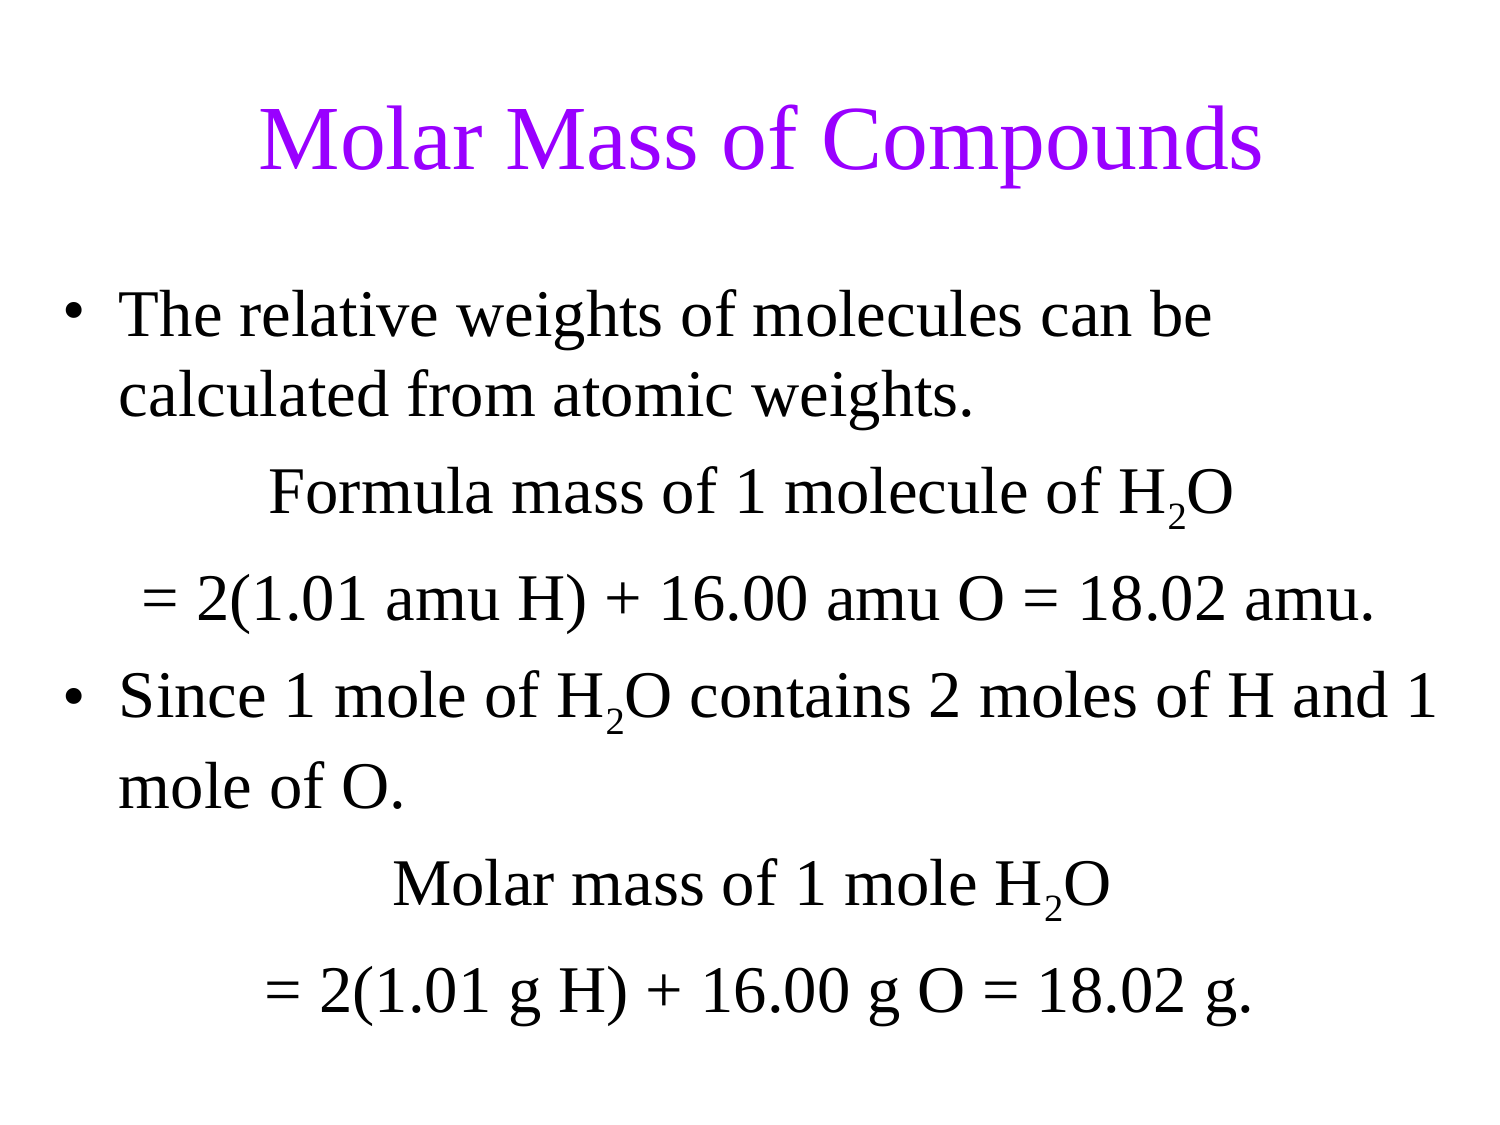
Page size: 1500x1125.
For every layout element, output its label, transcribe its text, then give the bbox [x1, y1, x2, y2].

text_box Molar Mass of Compounds [124, 63, 1400, 202]
text_box The relative weights of molecules can be calculated from atomic weights. Formula mass of 1 molecule of H2O = 2(1.01 amu H) + 16.00 amu O = 18.02 amu. Since 1 mole of H2O contains 2 moles of H and 1 mole of O. Molar mass of 1 mole H2O = 2(1.01 g H) + 16.00 g O = 18.02 g. [47, 262, 1473, 1063]
